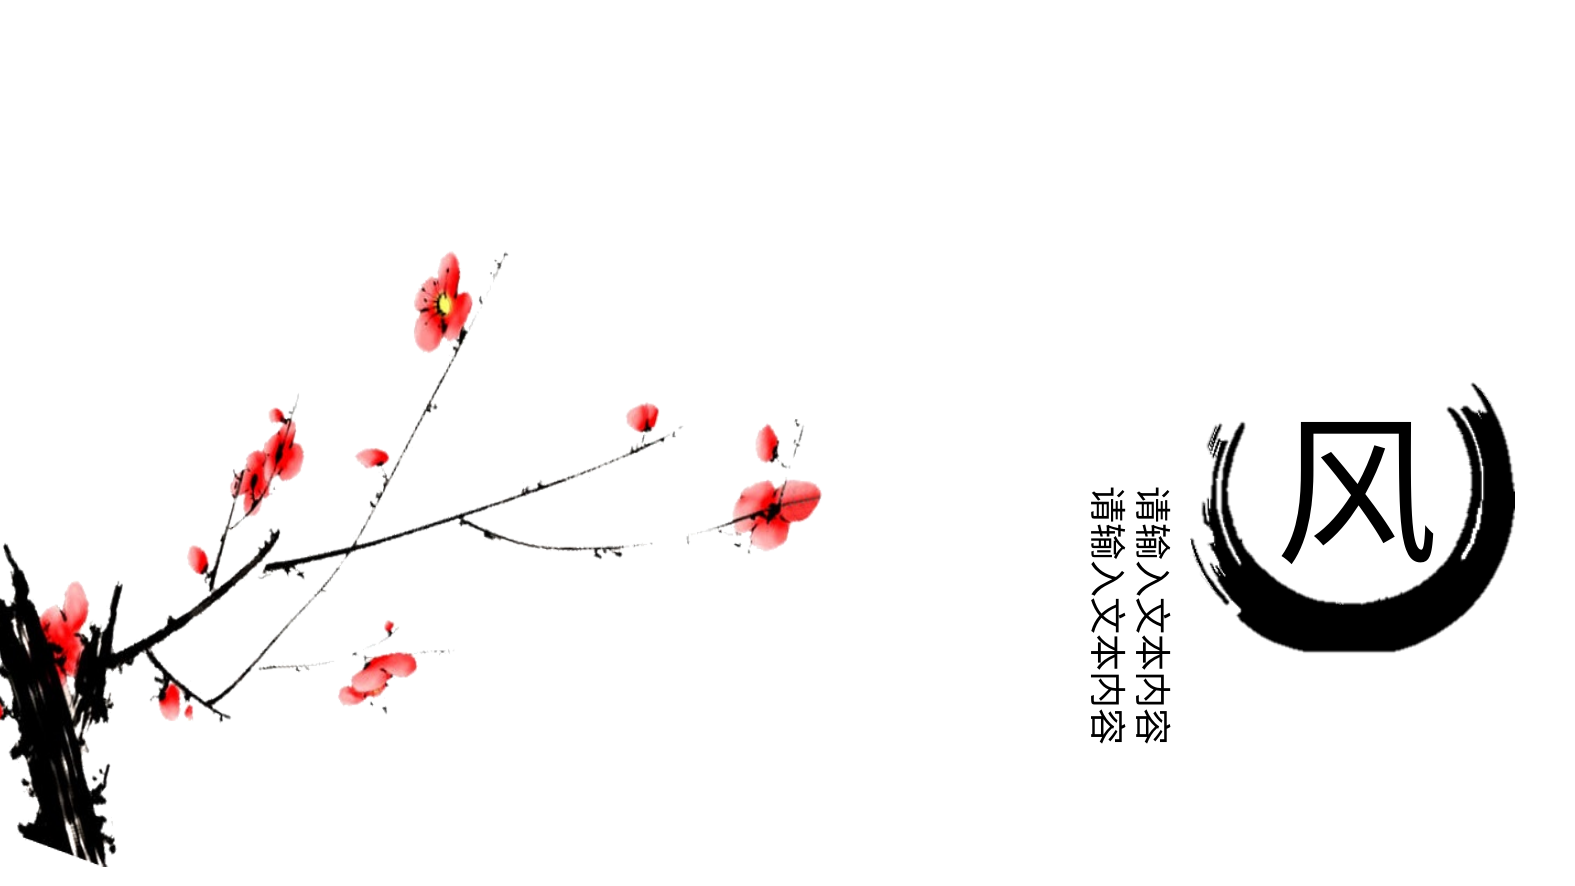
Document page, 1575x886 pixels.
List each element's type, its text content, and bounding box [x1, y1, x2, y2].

picture [0, 238, 860, 867]
picture [1190, 381, 1515, 657]
text_box 请输入文本内容 请输入文本内容 [1063, 471, 1184, 764]
